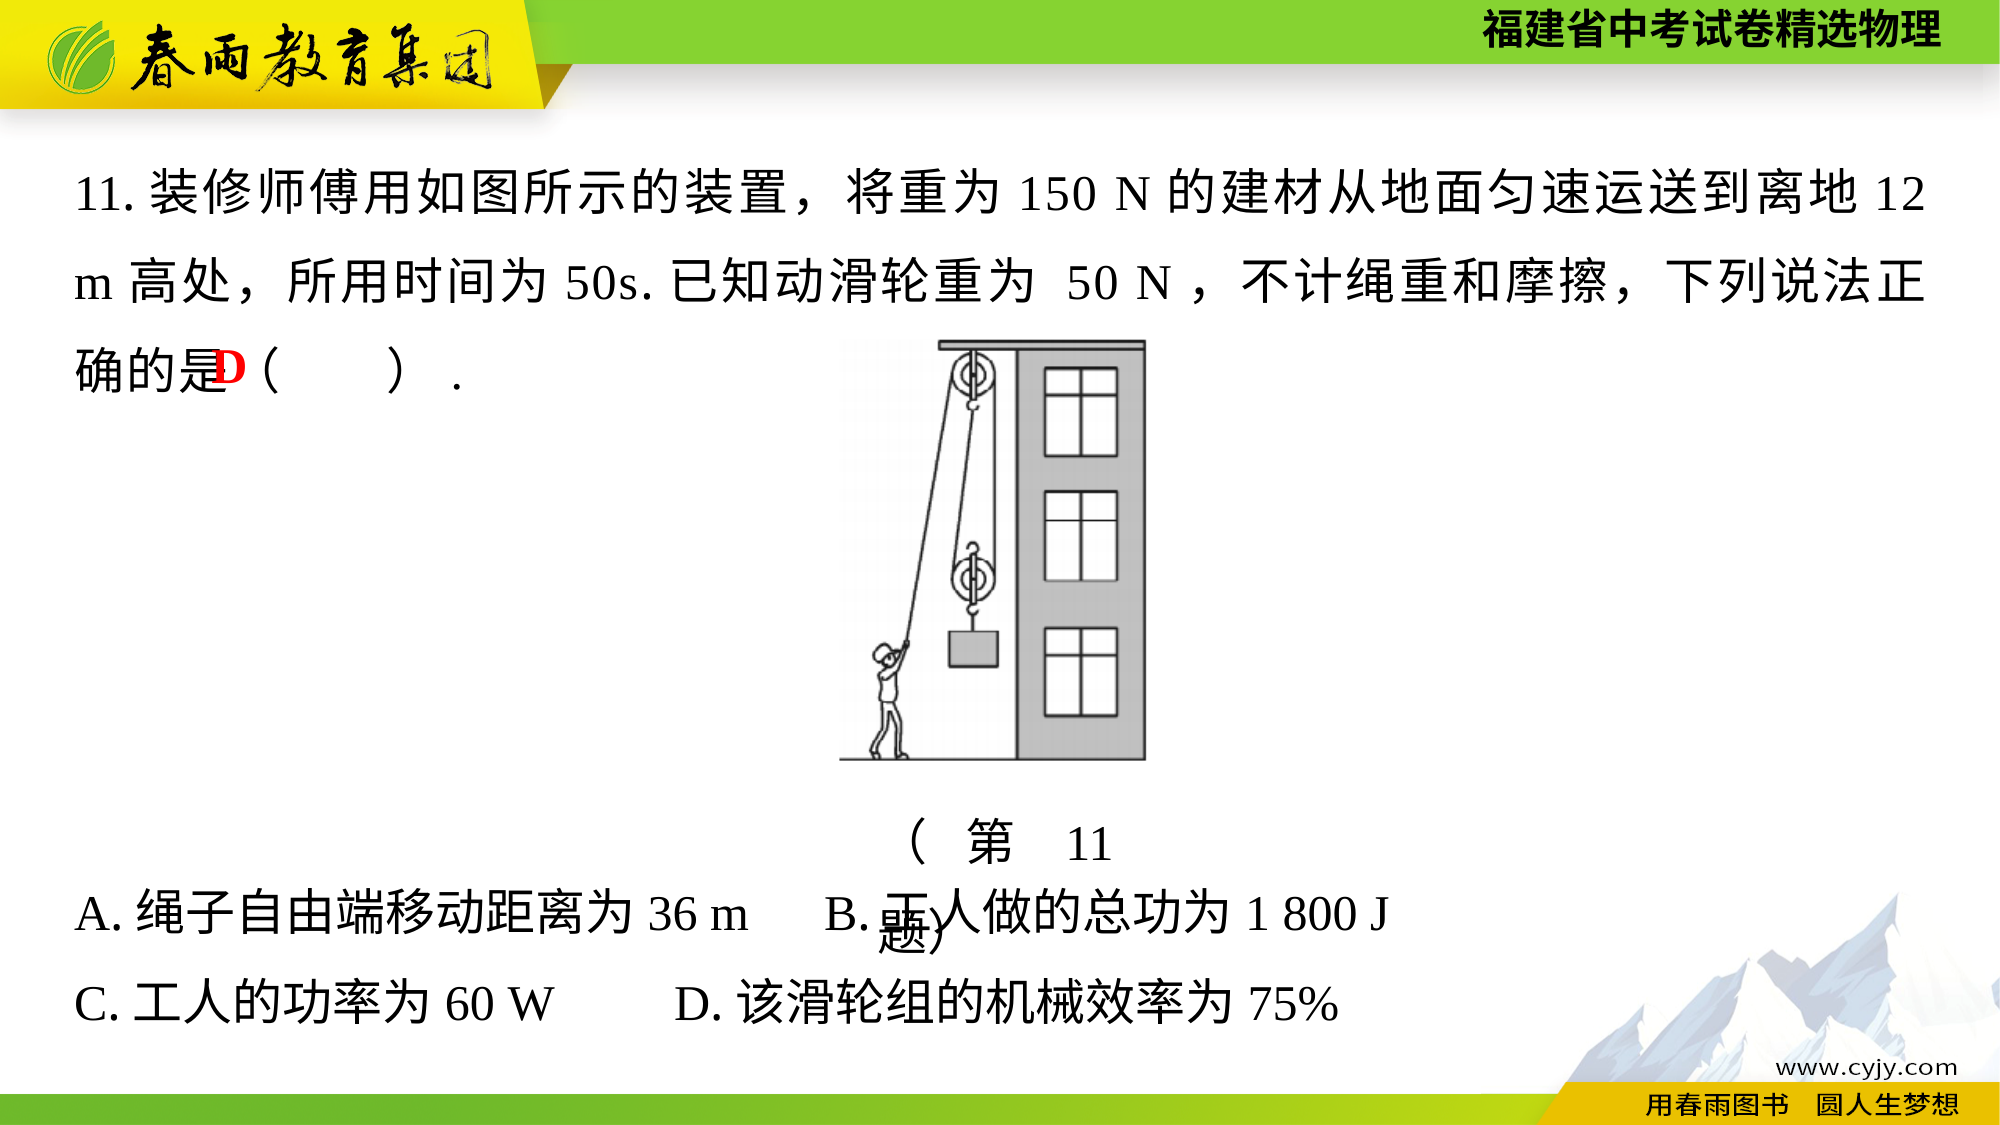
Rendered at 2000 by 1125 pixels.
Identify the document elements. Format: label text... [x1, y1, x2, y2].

text_box （第11题） [862, 784, 1141, 878]
text_box D [196, 326, 261, 401]
list 11.装修师傅用如图所示的装置，将重为150 N的建材从地面匀速运送到离地12 m高处，所用时间为50s.已知动滑轮重为 50 N，不计绳重和摩擦，下列说法正确的是（ ）. A.绳子自由端移动距离为36 m B.工人做的总功为1 800 J C.工人的功率为60 W D.该滑轮组的机械效率为75% [59, 122, 1944, 1047]
picture [0, 0, 2000, 1125]
